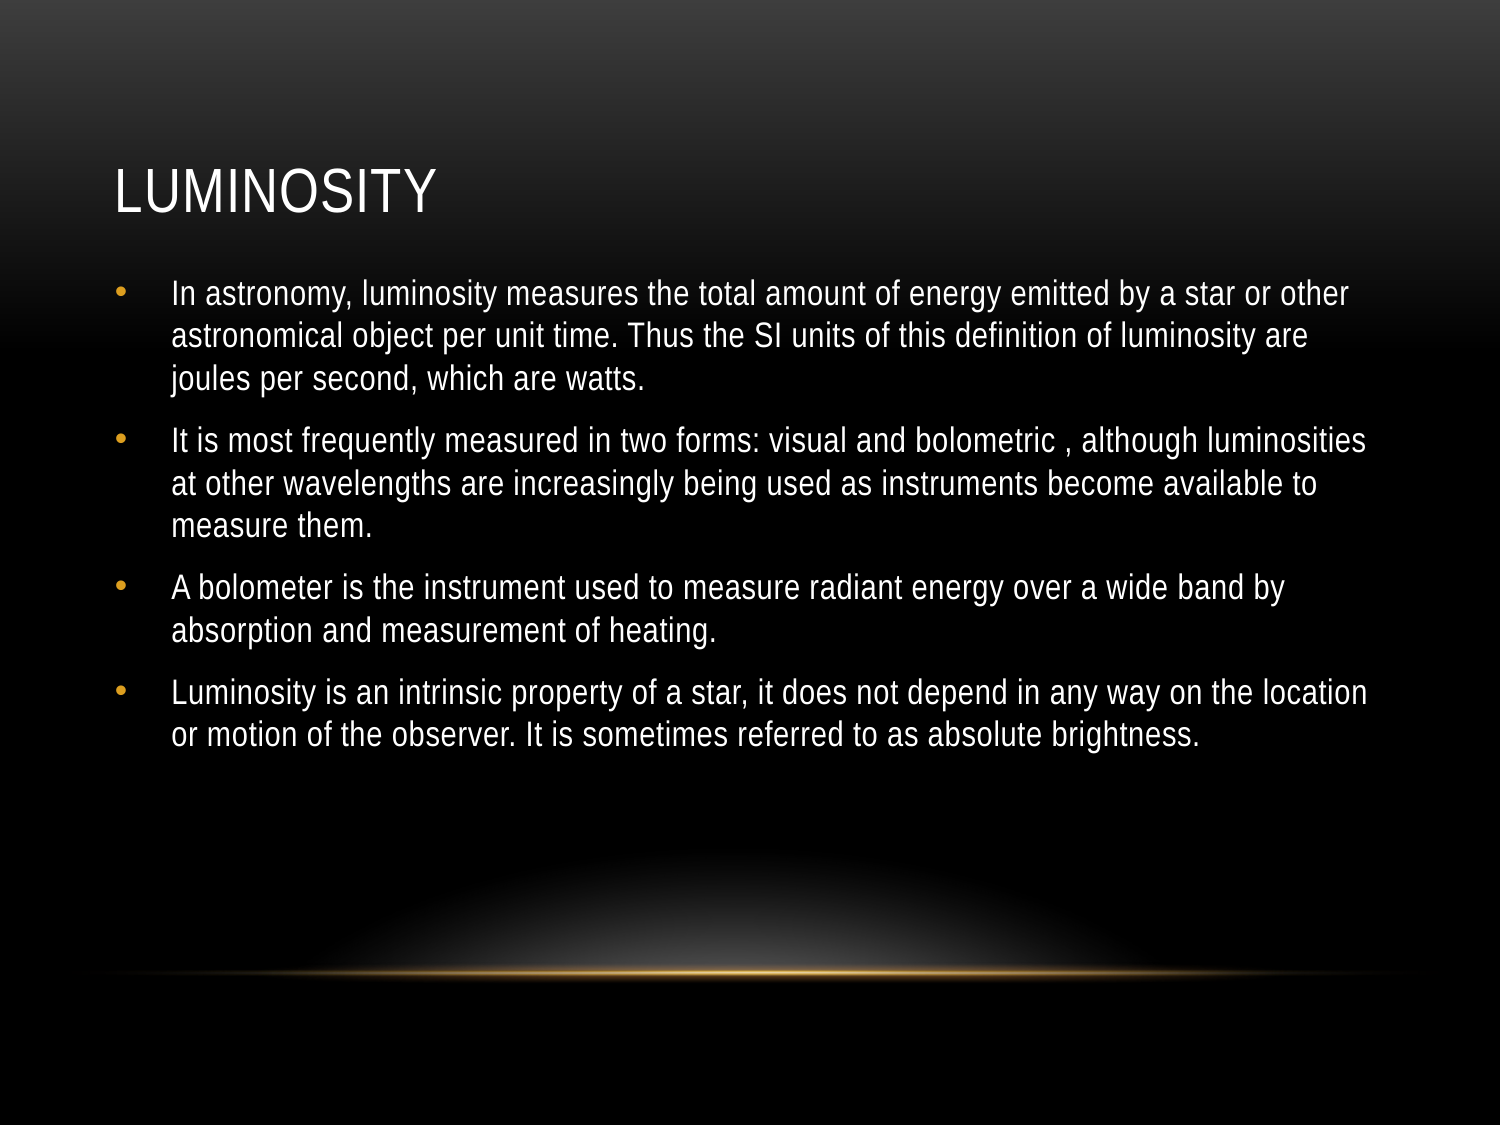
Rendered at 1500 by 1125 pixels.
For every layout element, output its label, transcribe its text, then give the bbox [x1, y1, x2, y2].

title LUMINOSITY [99, 45, 1400, 233]
list In astronomy, luminosity measures the total amount of energy emitted by a star or other astronomical object per unit time. Thus the SI units of this definition of luminosity are joules per second, which are watts. It is most frequently measured in two forms: visual and bolometric , although luminosities at other wavelengths are increasingly being used as instruments become available to measure them. A bolometer is the instrument used to measure radiant energy over a wide band by absorption and measurement of heating. Luminosity is an intrinsic property of a star, it does not depend in any way on the location or motion of the observer. It is sometimes referred to as absolute brightness. [99, 262, 1400, 938]
picture [0, 0, 1500, 1125]
